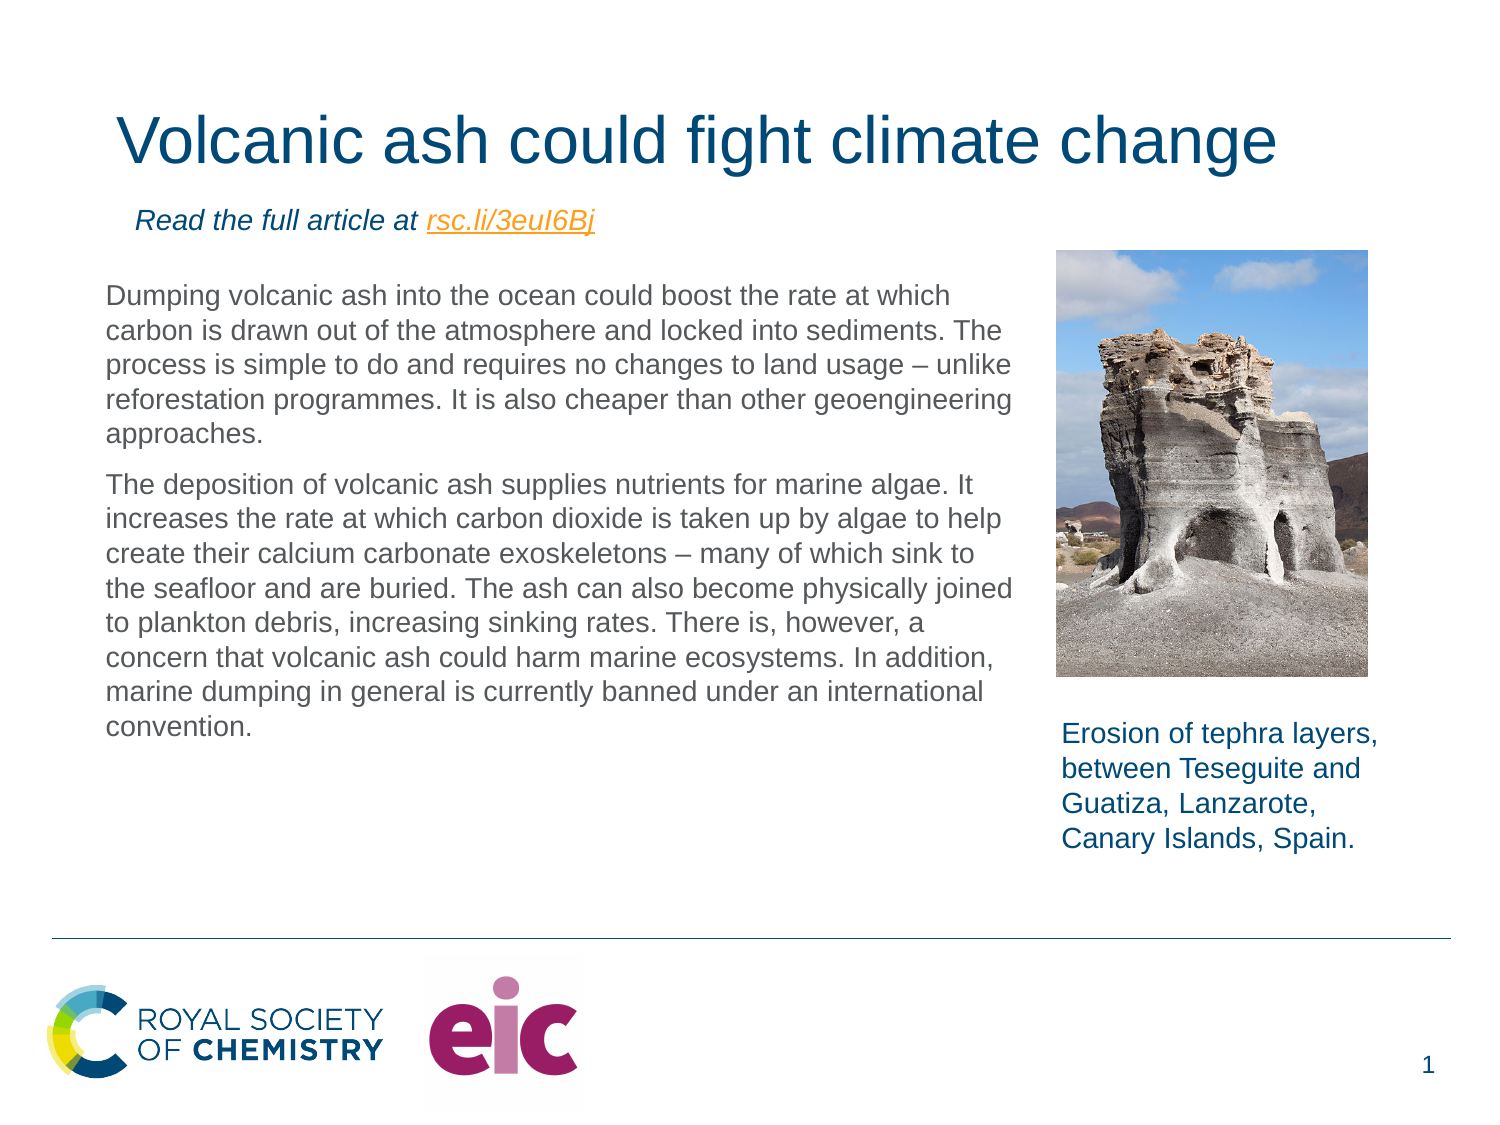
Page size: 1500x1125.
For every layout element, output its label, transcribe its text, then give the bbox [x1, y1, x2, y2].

text_box Erosion of tephra layers, between Teseguite and Guatiza, Lanzarote, Canary Islands, Spain. [1046, 707, 1431, 862]
picture [0, 938, 583, 1125]
text_box Read the full article at rsc.li/3euI6Bj [119, 193, 1267, 244]
title Volcanic ash could fight climate change [101, 33, 1396, 251]
picture [1056, 250, 1368, 677]
list Dumping volcanic ash into the ocean could boost the rate at which carbon is drawn out of the atmosphere and locked into sediments. The process is simple to do and requires no changes to land usage – unlike reforestation programmes. It is also cheaper than other geoengineering approaches. The deposition of volcanic ash supplies nutrients for marine algae. It increases the rate at which carbon dioxide is taken up by algae to help create their calcium carbonate exoskeletons – many of which sink to the seafloor and are buried. The ash can also become physically joined to plankton debris, increasing sinking rates. There is, however, a concern that volcanic ash could harm marine ecosystems. In addition, marine dumping in general is currently banned under an international convention. [90, 269, 1039, 756]
slide_number 1 [1113, 1033, 1451, 1094]
